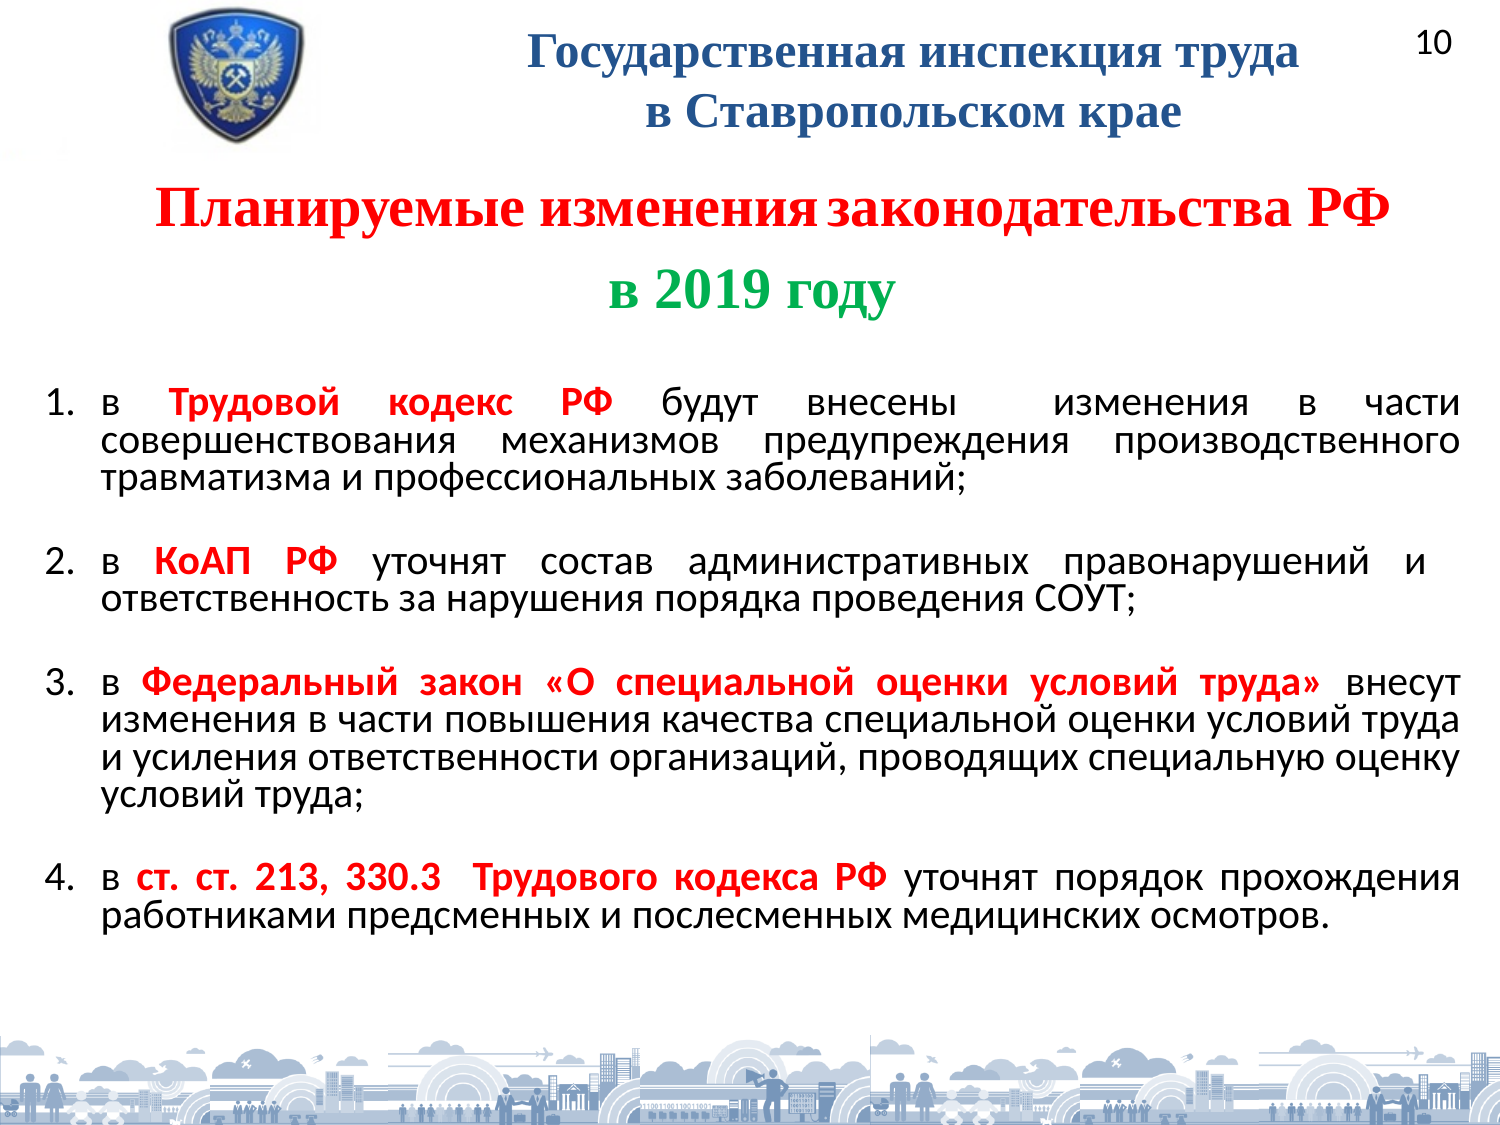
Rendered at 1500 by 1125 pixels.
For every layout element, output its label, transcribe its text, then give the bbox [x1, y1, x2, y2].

picture [0, 0, 473, 162]
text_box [0, 1035, 1500, 1125]
text_box Государственная инспекция труда в Ставропольском крае [477, 10, 1500, 145]
text_box 10 [1399, 10, 1500, 70]
list Планируемые изменения законодательства РФ в 2019 году в Трудовой кодекс РФ будут внесены изменения в части совершенствования механизмов предупреждения производственного травматизма и профессиональных заболеваний; в КоАП РФ уточнят состав административных правонарушений и ответственность за нарушения порядка проведения СОУТ; в Федеральный закон «О специальной оценки условий труда» внесут изменения в части повышения качества специальной оценки условий труда и усиления ответственности организаций, проводящих специальную оценку условий труда; в ст. ст. 213, 330.3 Трудового кодекса РФ уточнят порядок прохождения работниками предсменных и послесменных медицинских осмотров. [29, 160, 1477, 1034]
